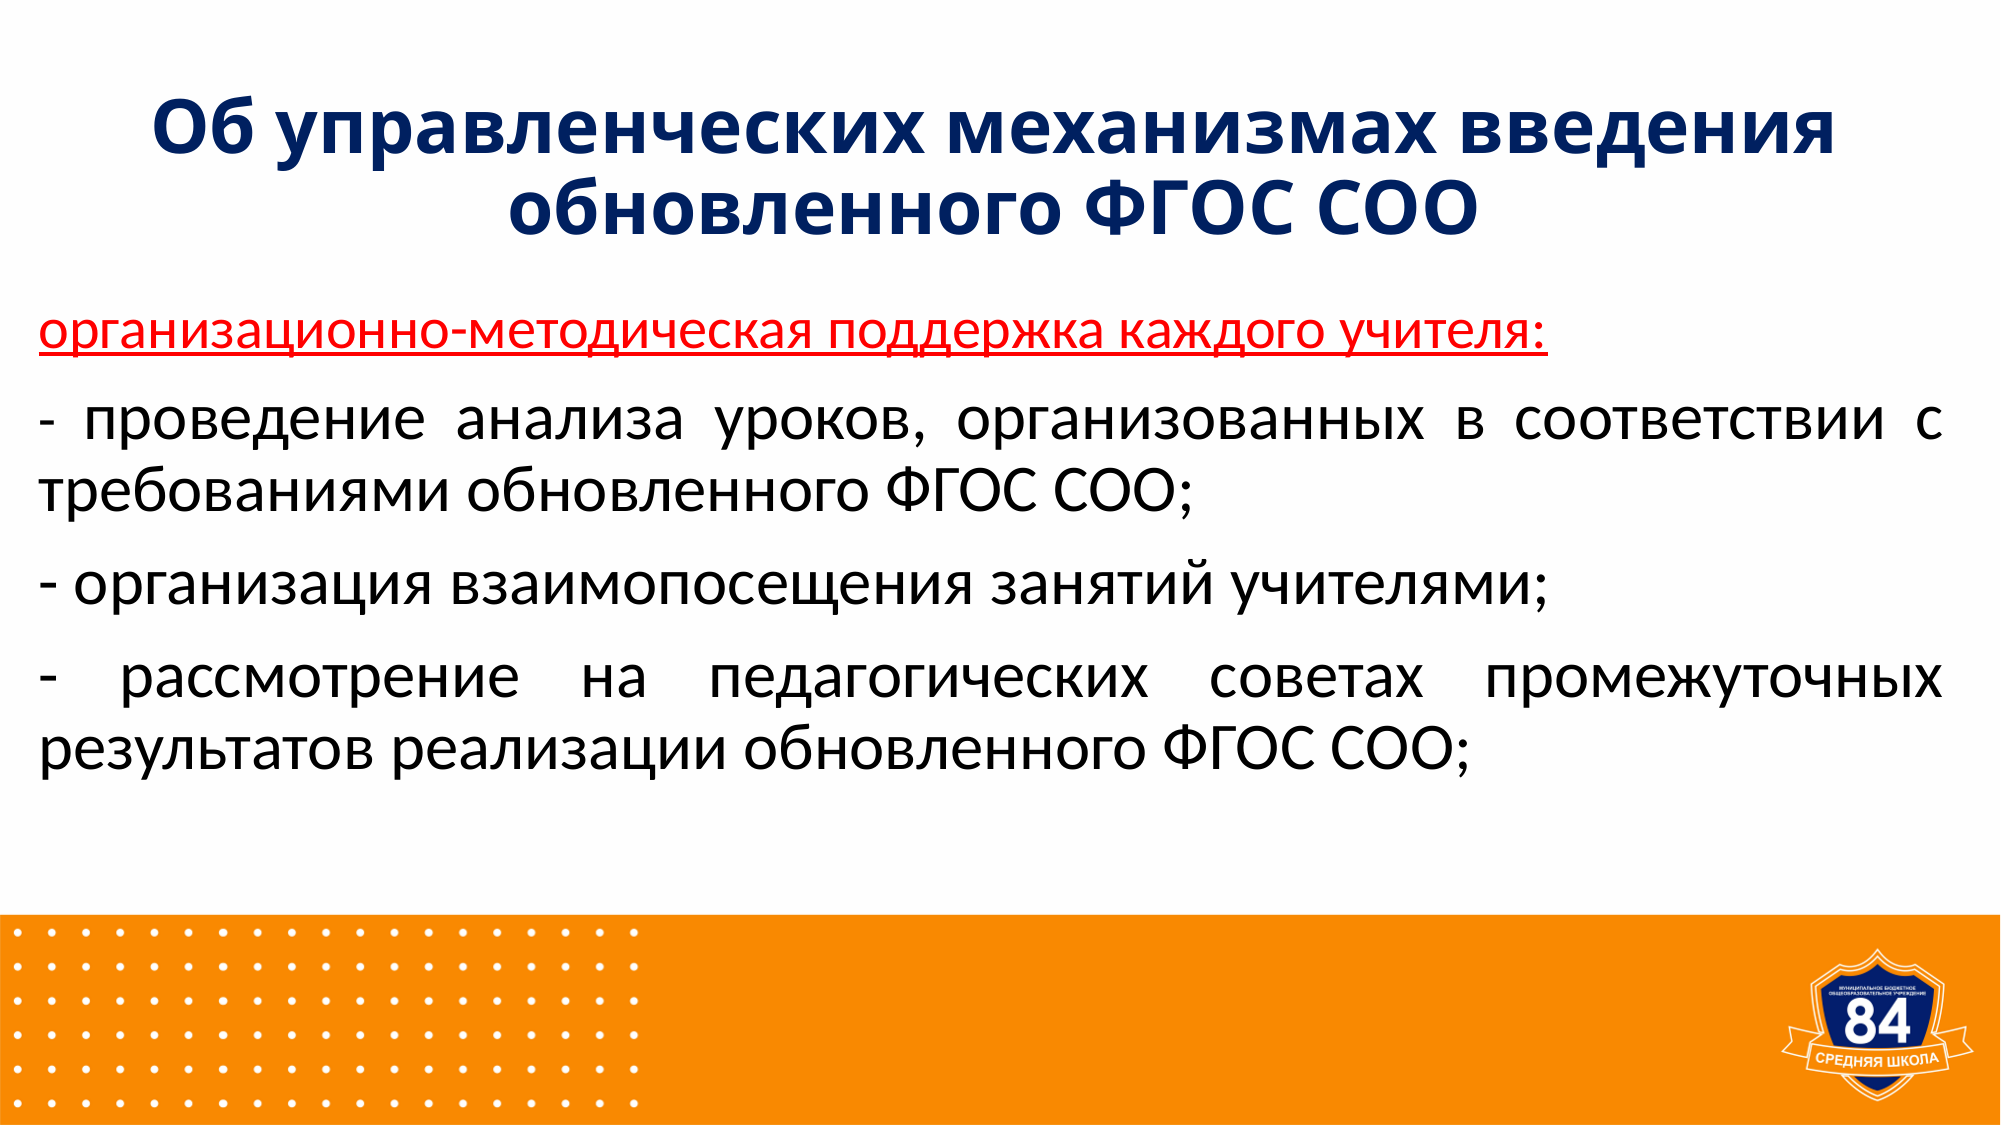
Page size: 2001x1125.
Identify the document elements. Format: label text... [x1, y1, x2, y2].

list организационно-методическая поддержка каждого учителя: - проведение анализа уроков, организованных в соответствии с требованиями обновленного ФГОС СОО; - организация взаимопосещения занятий учителями; - рассмотрение на педагогических советах промежуточных результатов реализации обновленного ФГОС СОО; [23, 290, 1961, 1094]
picture [0, 0, 2001, 1125]
title Об управленческих механизмах введения обновленного ФГОС СОО [39, 59, 1950, 279]
